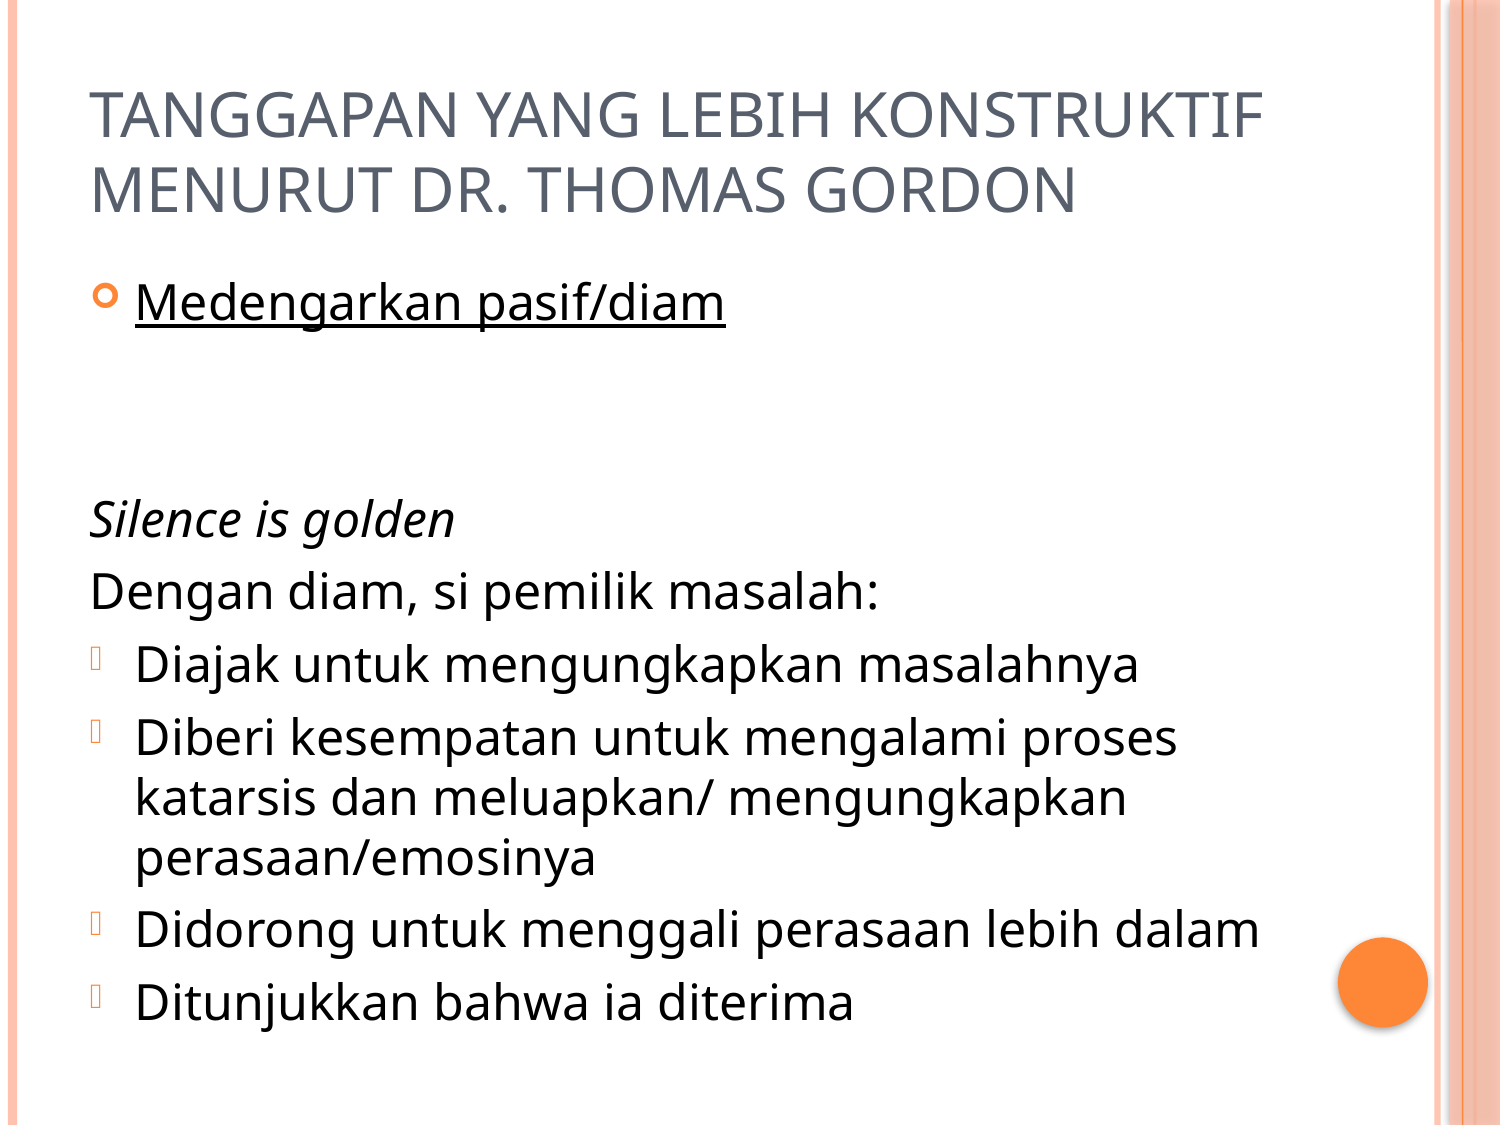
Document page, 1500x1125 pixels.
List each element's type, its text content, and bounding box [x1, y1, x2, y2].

title Tanggapan yang lebih konstruktif menurut dr. thomas gordon [75, 45, 1300, 233]
list Medengarkan pasif/diam Silence is golden Dengan diam, si pemilik masalah: Diajak untuk mengungkapkan masalahnya Diberi kesempatan untuk mengalami proses katarsis dan meluapkan/ mengungkapkan perasaan/emosinya Didorong untuk menggali perasaan lebih dalam Ditunjukkan bahwa ia diterima [75, 262, 1300, 1062]
